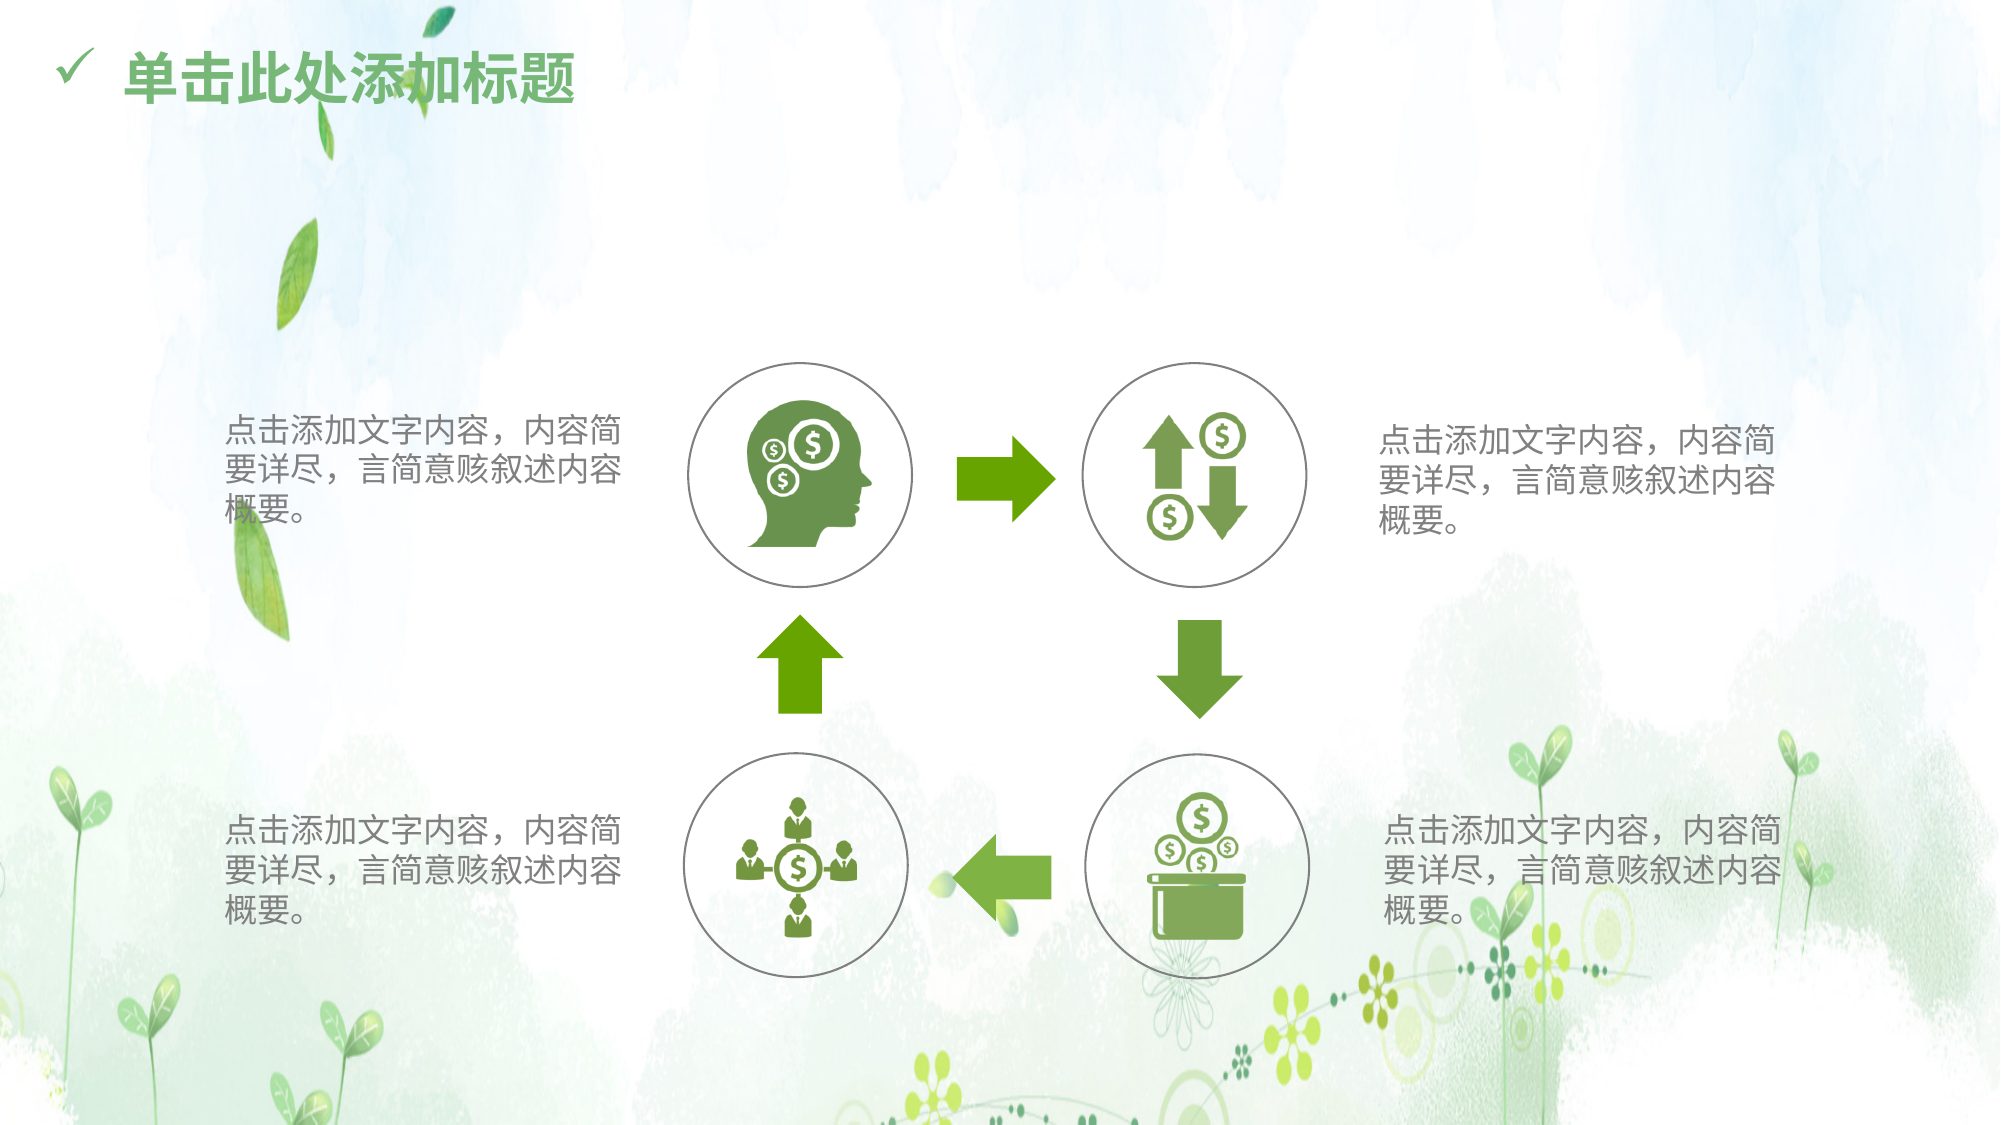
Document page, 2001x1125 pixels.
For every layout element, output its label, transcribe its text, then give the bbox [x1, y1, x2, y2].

text_box [1084, 753, 1311, 980]
text_box 点击添加文字内容，内容简 要详尽，言简意赅叙述内容 概要。 [204, 398, 644, 539]
text_box [1153, 619, 1246, 721]
text_box [955, 432, 1058, 526]
text_box 点击添加文字内容，内容简 要详尽，言简意赅叙述内容 概要。 [1358, 409, 1798, 549]
text_box [950, 831, 1053, 924]
text_box [687, 362, 914, 589]
text_box [682, 752, 909, 979]
text_box [1081, 362, 1308, 589]
text_box 点击添加文字内容，内容简 要详尽，言简意赅叙述内容 概要。 [1363, 799, 1804, 940]
text_box [754, 613, 847, 715]
picture [0, 0, 2001, 1125]
text_box 点击添加文字内容，内容简 要详尽，言简意赅叙述内容 概要。 [204, 798, 644, 939]
title 单击此处添加标题 [36, 43, 1762, 120]
